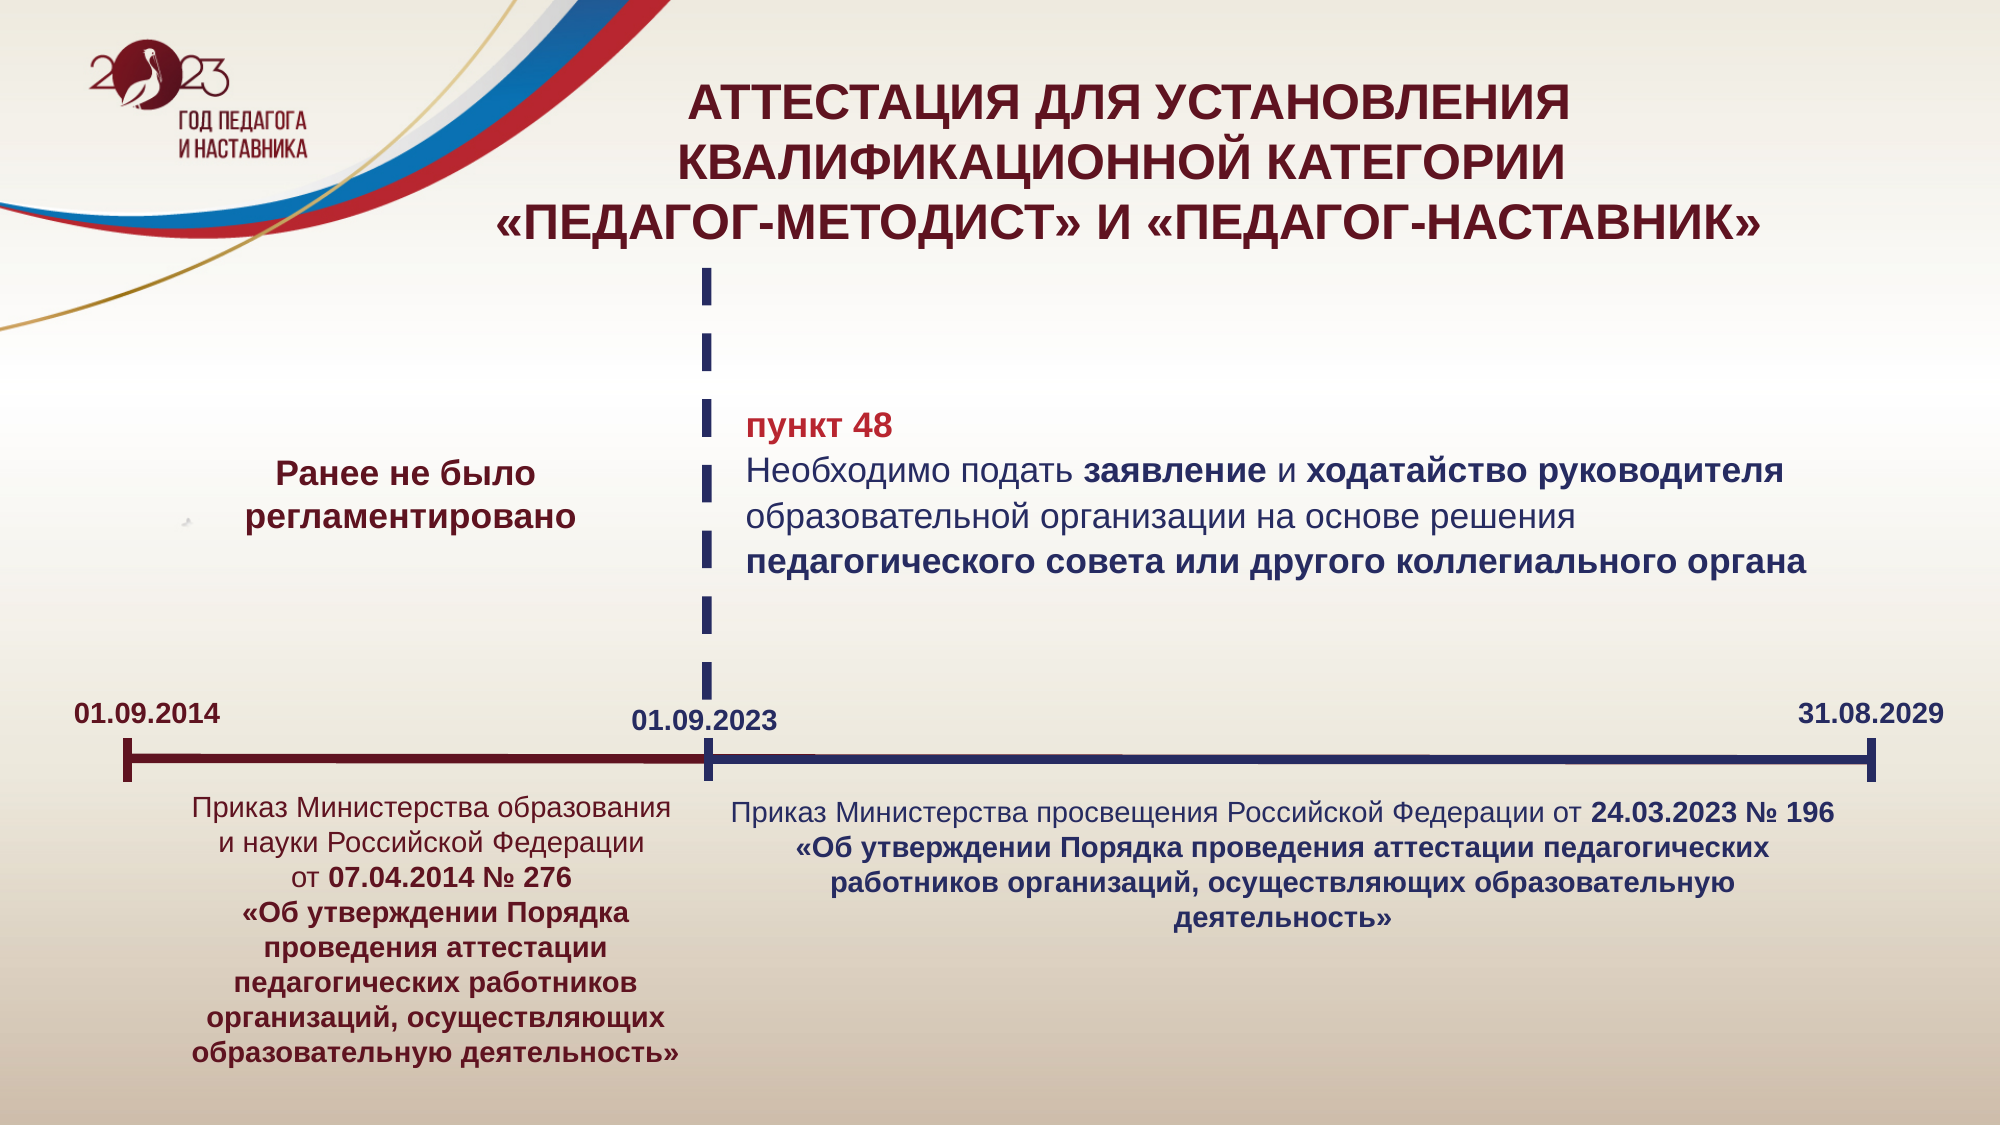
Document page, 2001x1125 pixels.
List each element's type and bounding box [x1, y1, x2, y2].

picture [0, 0, 2000, 1125]
text_box [58, 687, 1960, 782]
